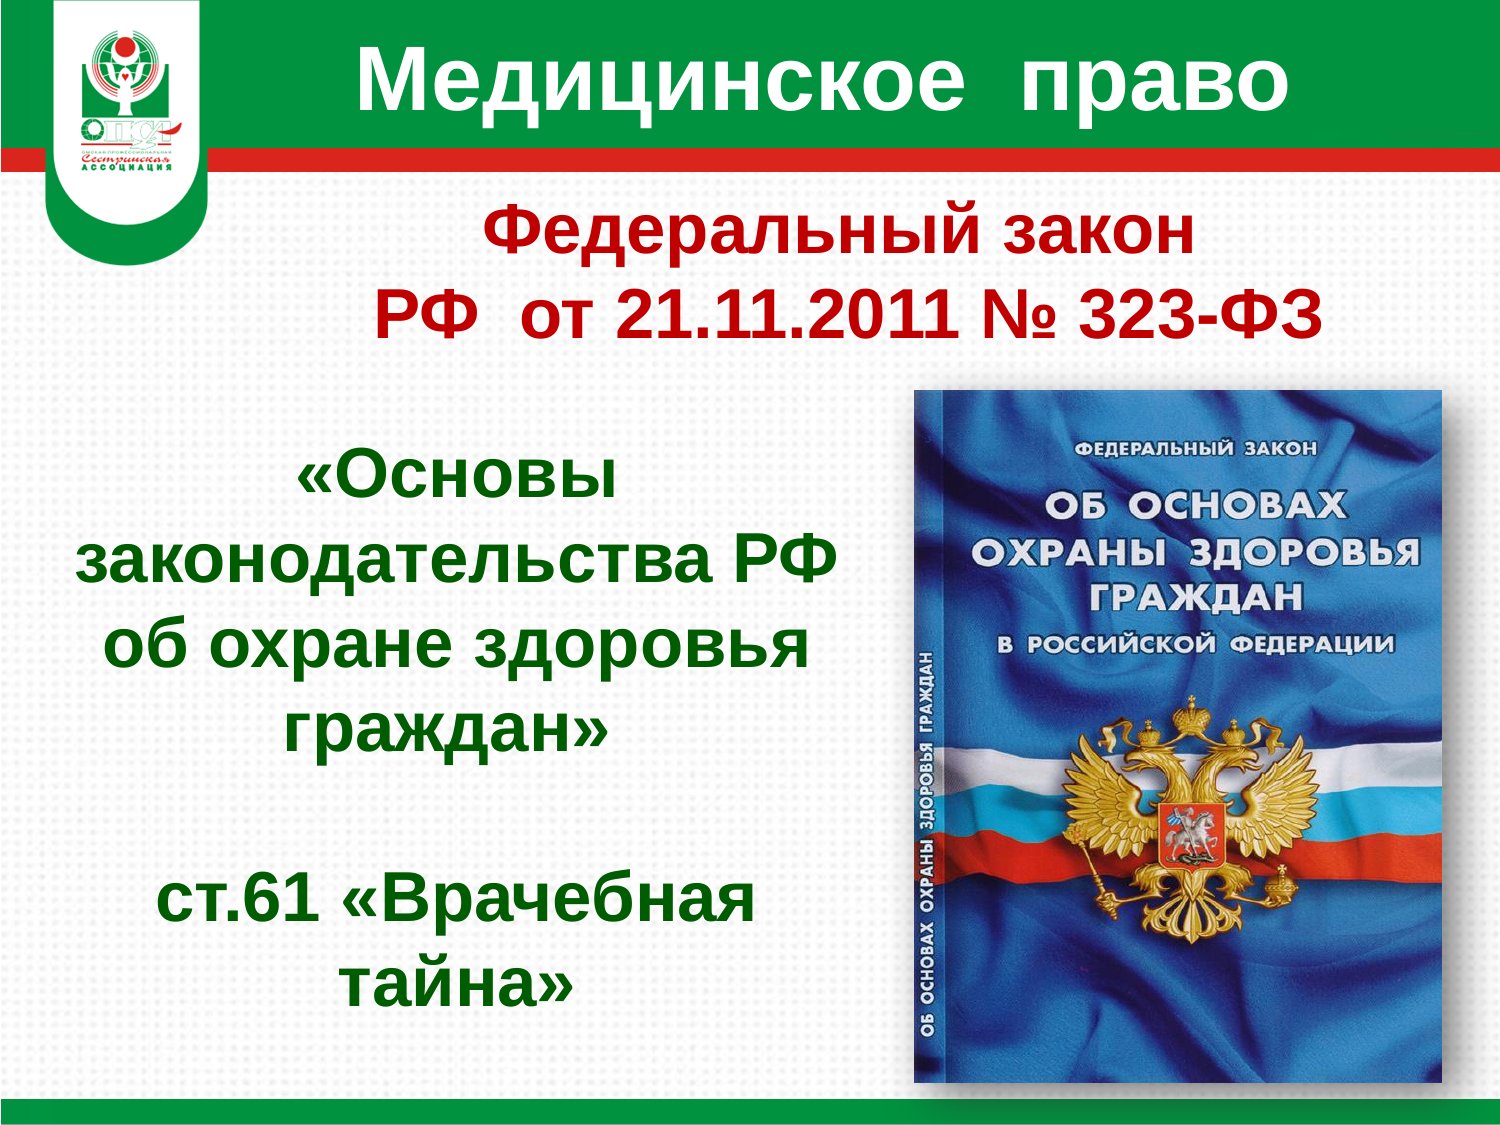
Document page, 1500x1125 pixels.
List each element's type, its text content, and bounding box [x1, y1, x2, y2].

text_box Федеральный закон РФ от 21.11.2011 № 323-ФЗ [246, 175, 1454, 361]
picture [0, 0, 1500, 1125]
text_box Медицинское право [339, 10, 1308, 136]
text_box «Основы законодательства РФ об охране здоровья граждан» ст.61 «Врачебная тайна» [17, 418, 897, 1029]
